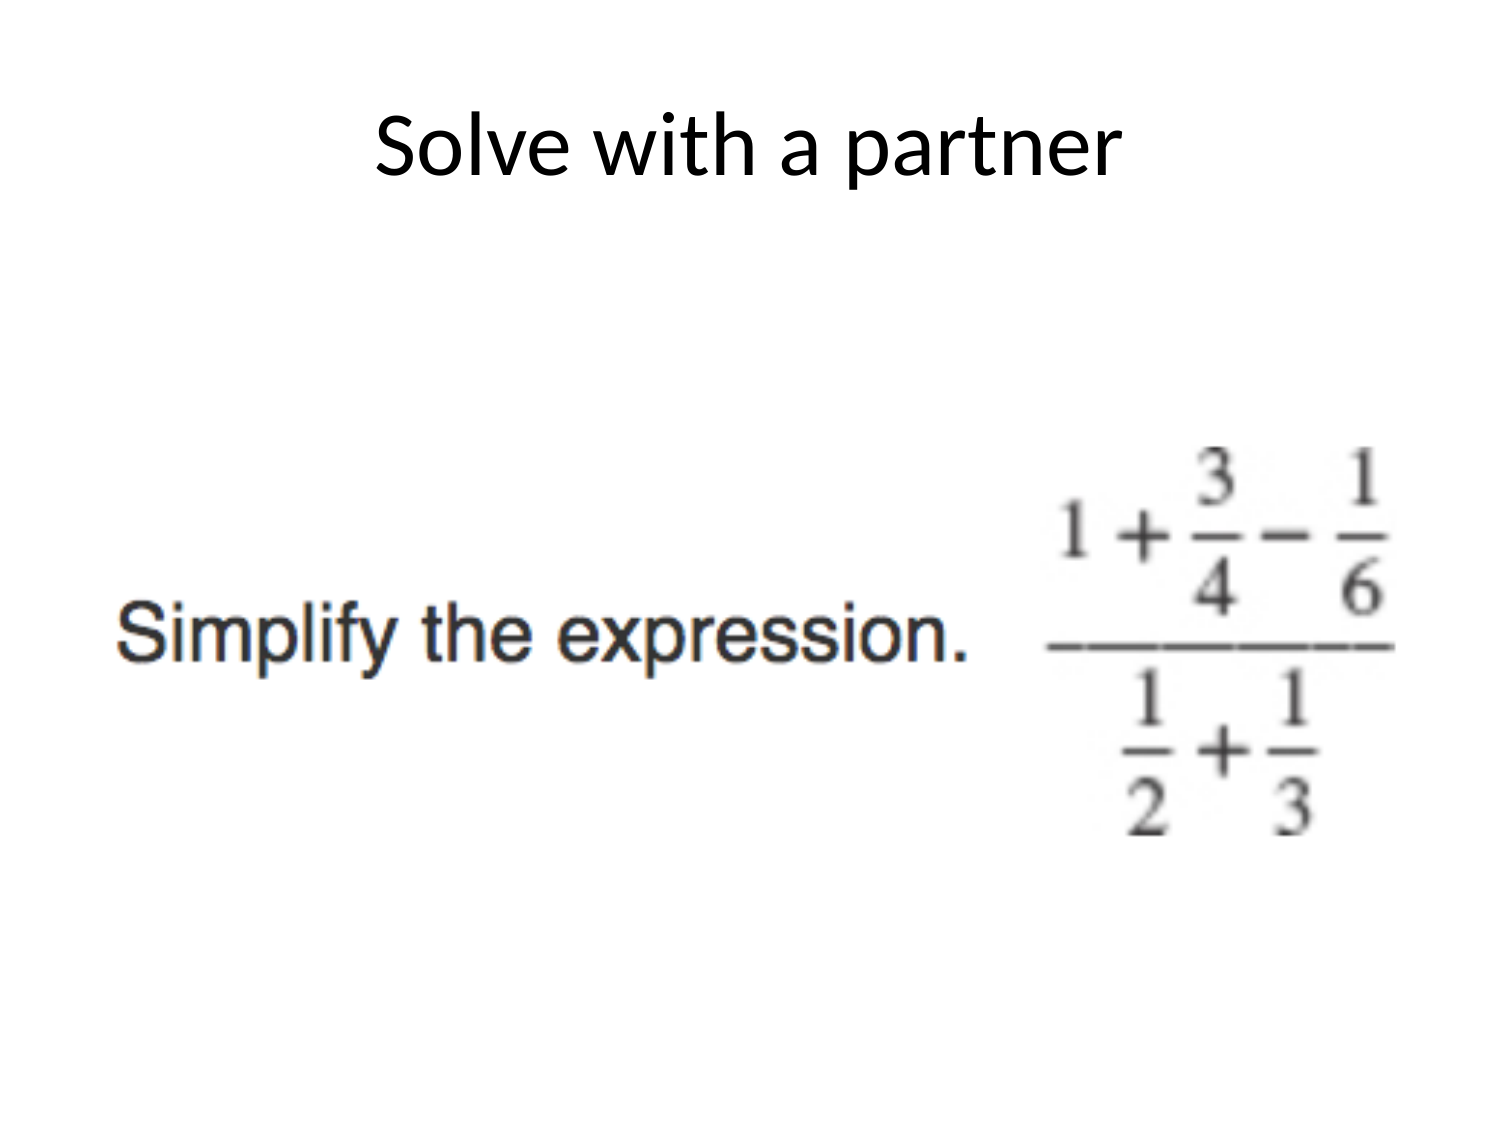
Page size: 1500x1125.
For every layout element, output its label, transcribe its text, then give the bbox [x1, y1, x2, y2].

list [74, 262, 1426, 1006]
title Solve with a partner [75, 45, 1425, 233]
